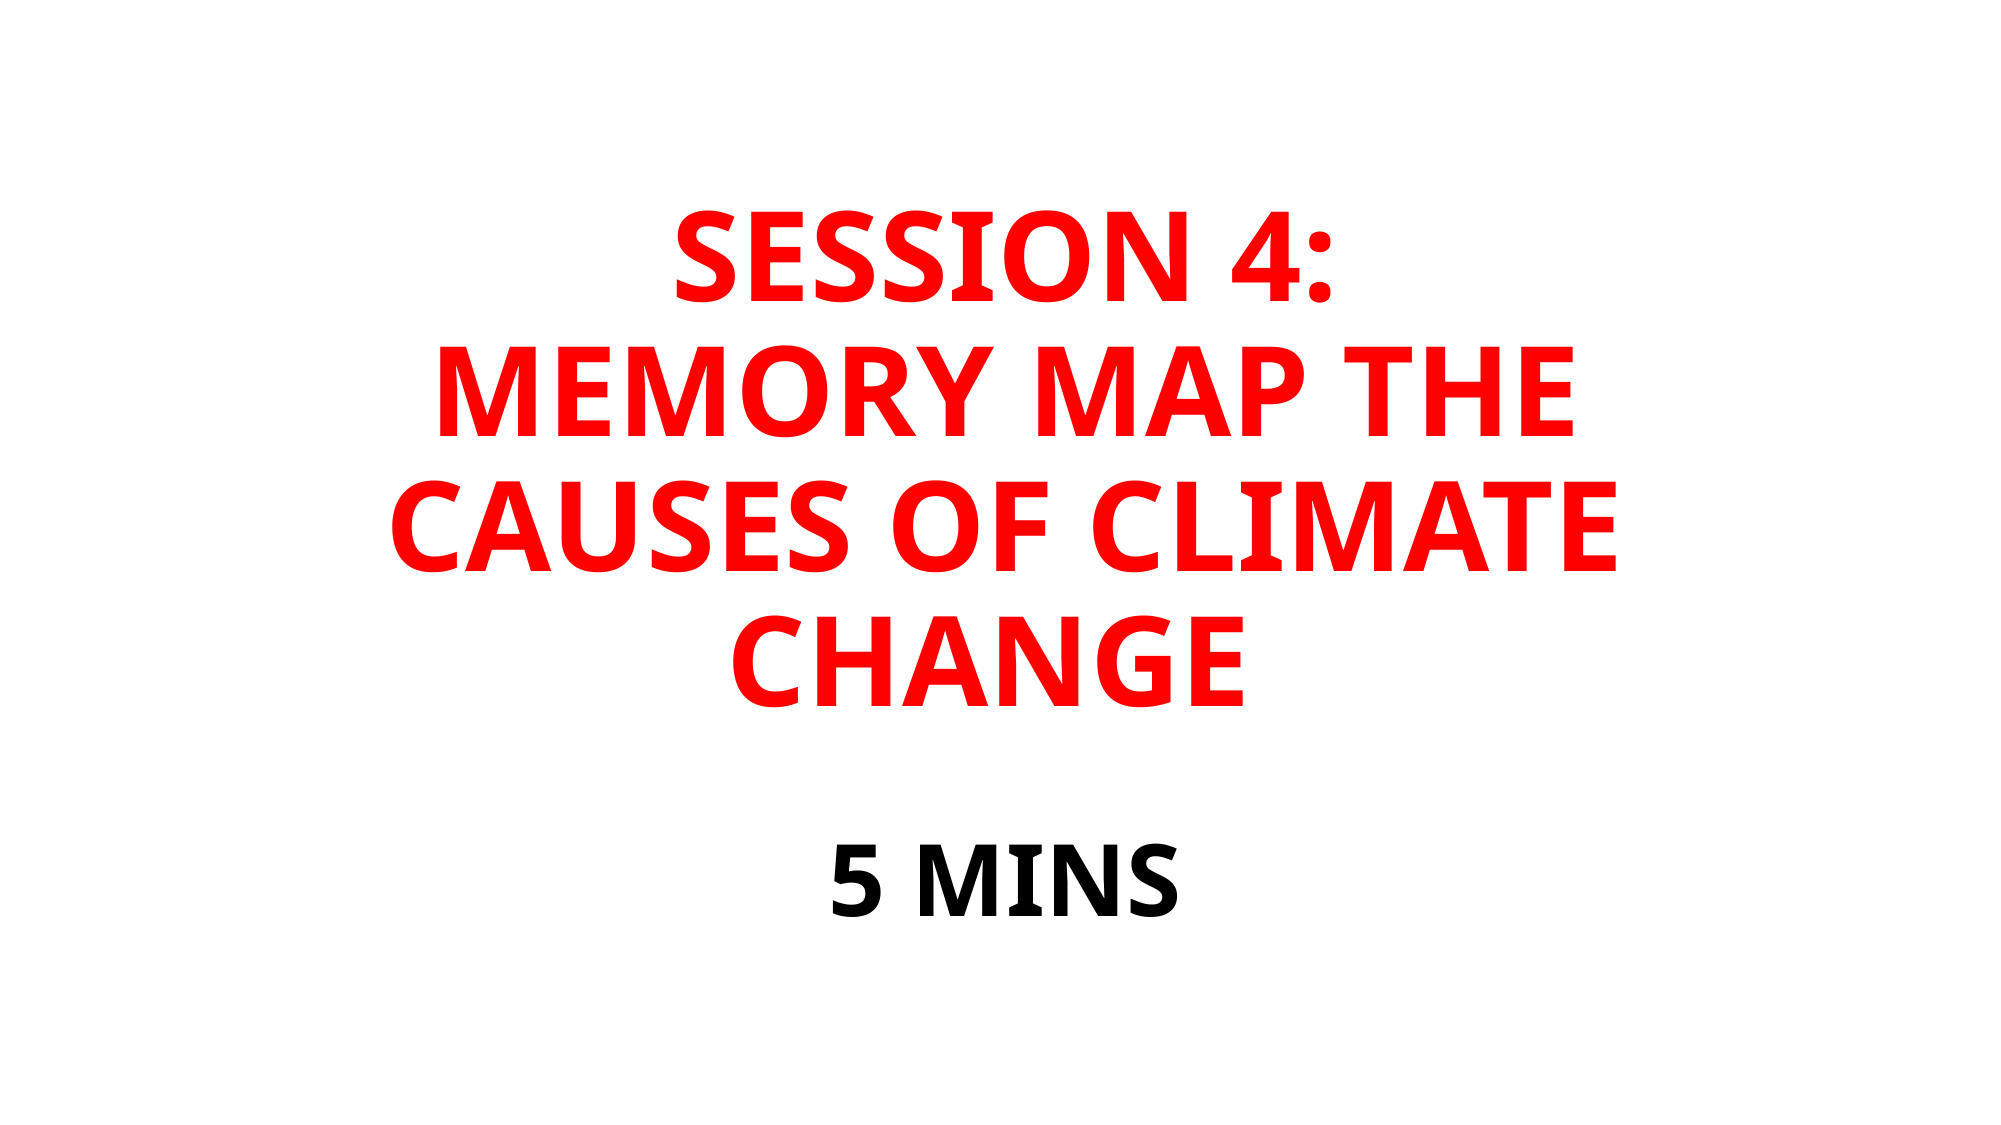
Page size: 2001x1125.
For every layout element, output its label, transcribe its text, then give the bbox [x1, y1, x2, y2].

title SESSION 4: MEMORY MAP THE CAUSES OF CLIMATE CHANGE [367, 126, 1643, 742]
subtitle 5 MINS [480, 822, 1531, 1110]
